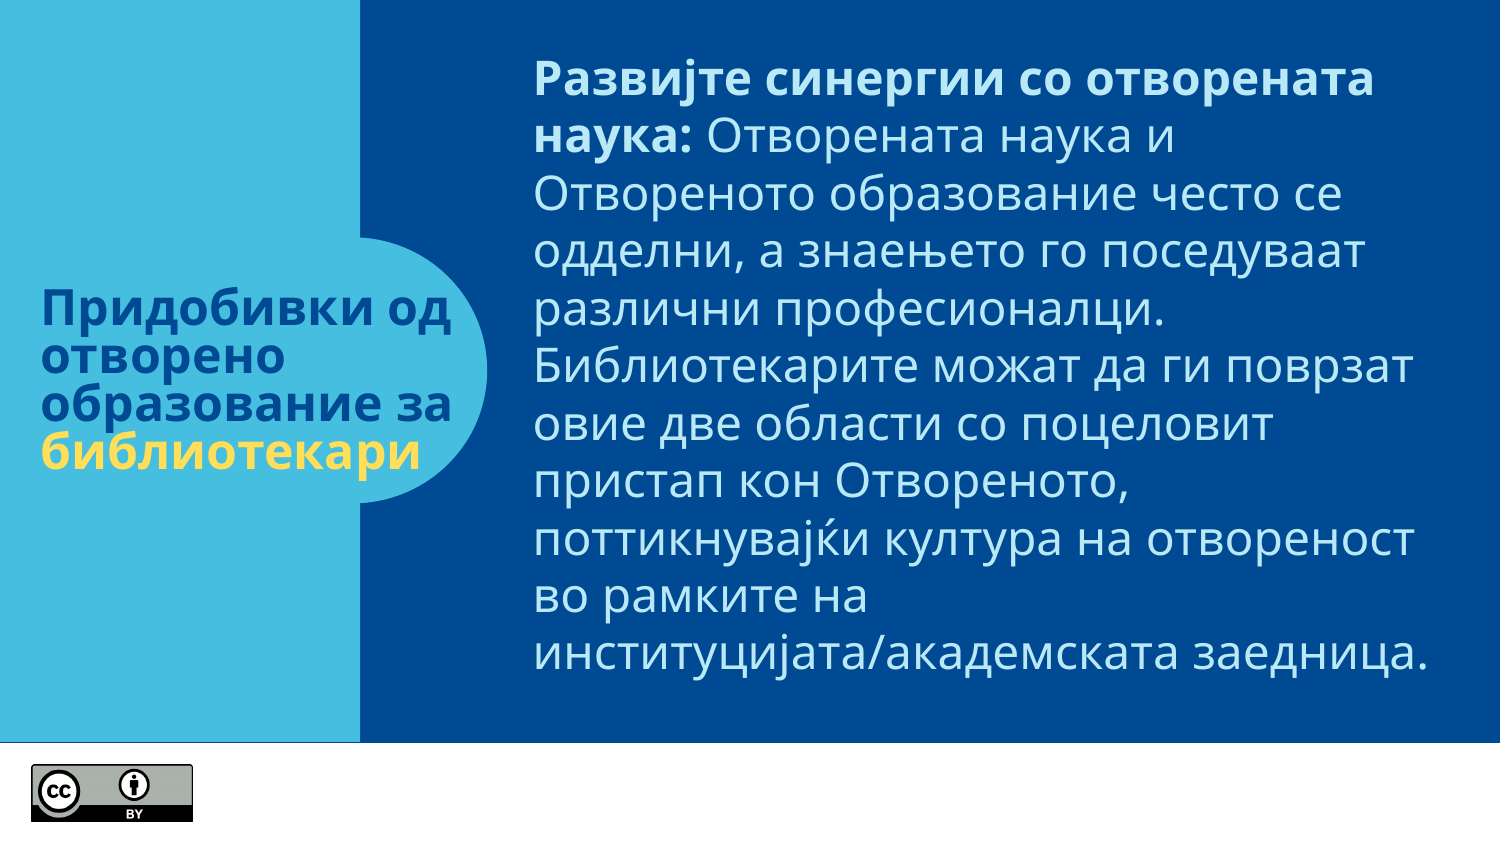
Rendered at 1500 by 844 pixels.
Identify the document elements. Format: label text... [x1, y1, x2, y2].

text_box [0, 750, 1500, 844]
text_box [302, 494, 403, 504]
text_box Развијте синергии со отворената наука: Отворената наука и Отвореното образование често се одделни, а знаењето го поседуваат различни професионалци. Библиотекарите можат да ги поврзат овие две области со поцеловит пристап кон Отвореното, поттикнувајќи култура на отвореност во рамките на институцијата/академската заедница. [517, 32, 1474, 695]
text_box Придобивки од отворено образование за библиотекари [25, 271, 488, 494]
text_box [263, 237, 443, 271]
text_box [0, 0, 361, 742]
picture [31, 764, 193, 822]
